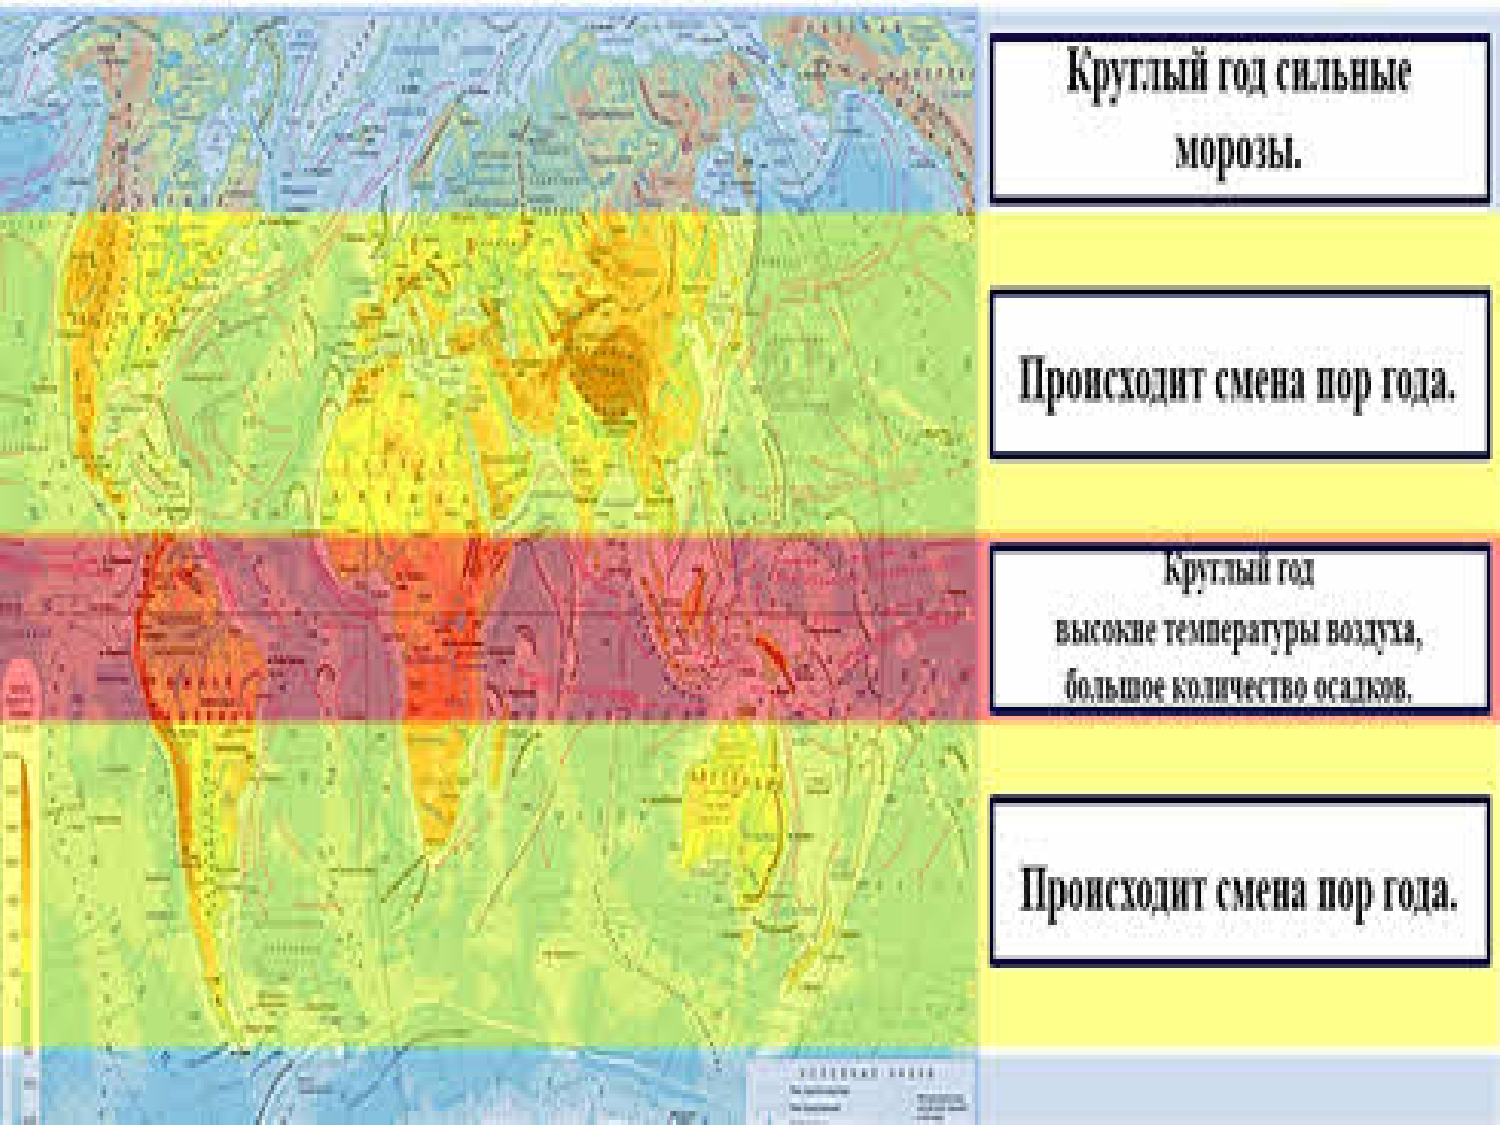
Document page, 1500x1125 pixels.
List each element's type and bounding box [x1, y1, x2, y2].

list [0, 0, 1500, 1125]
